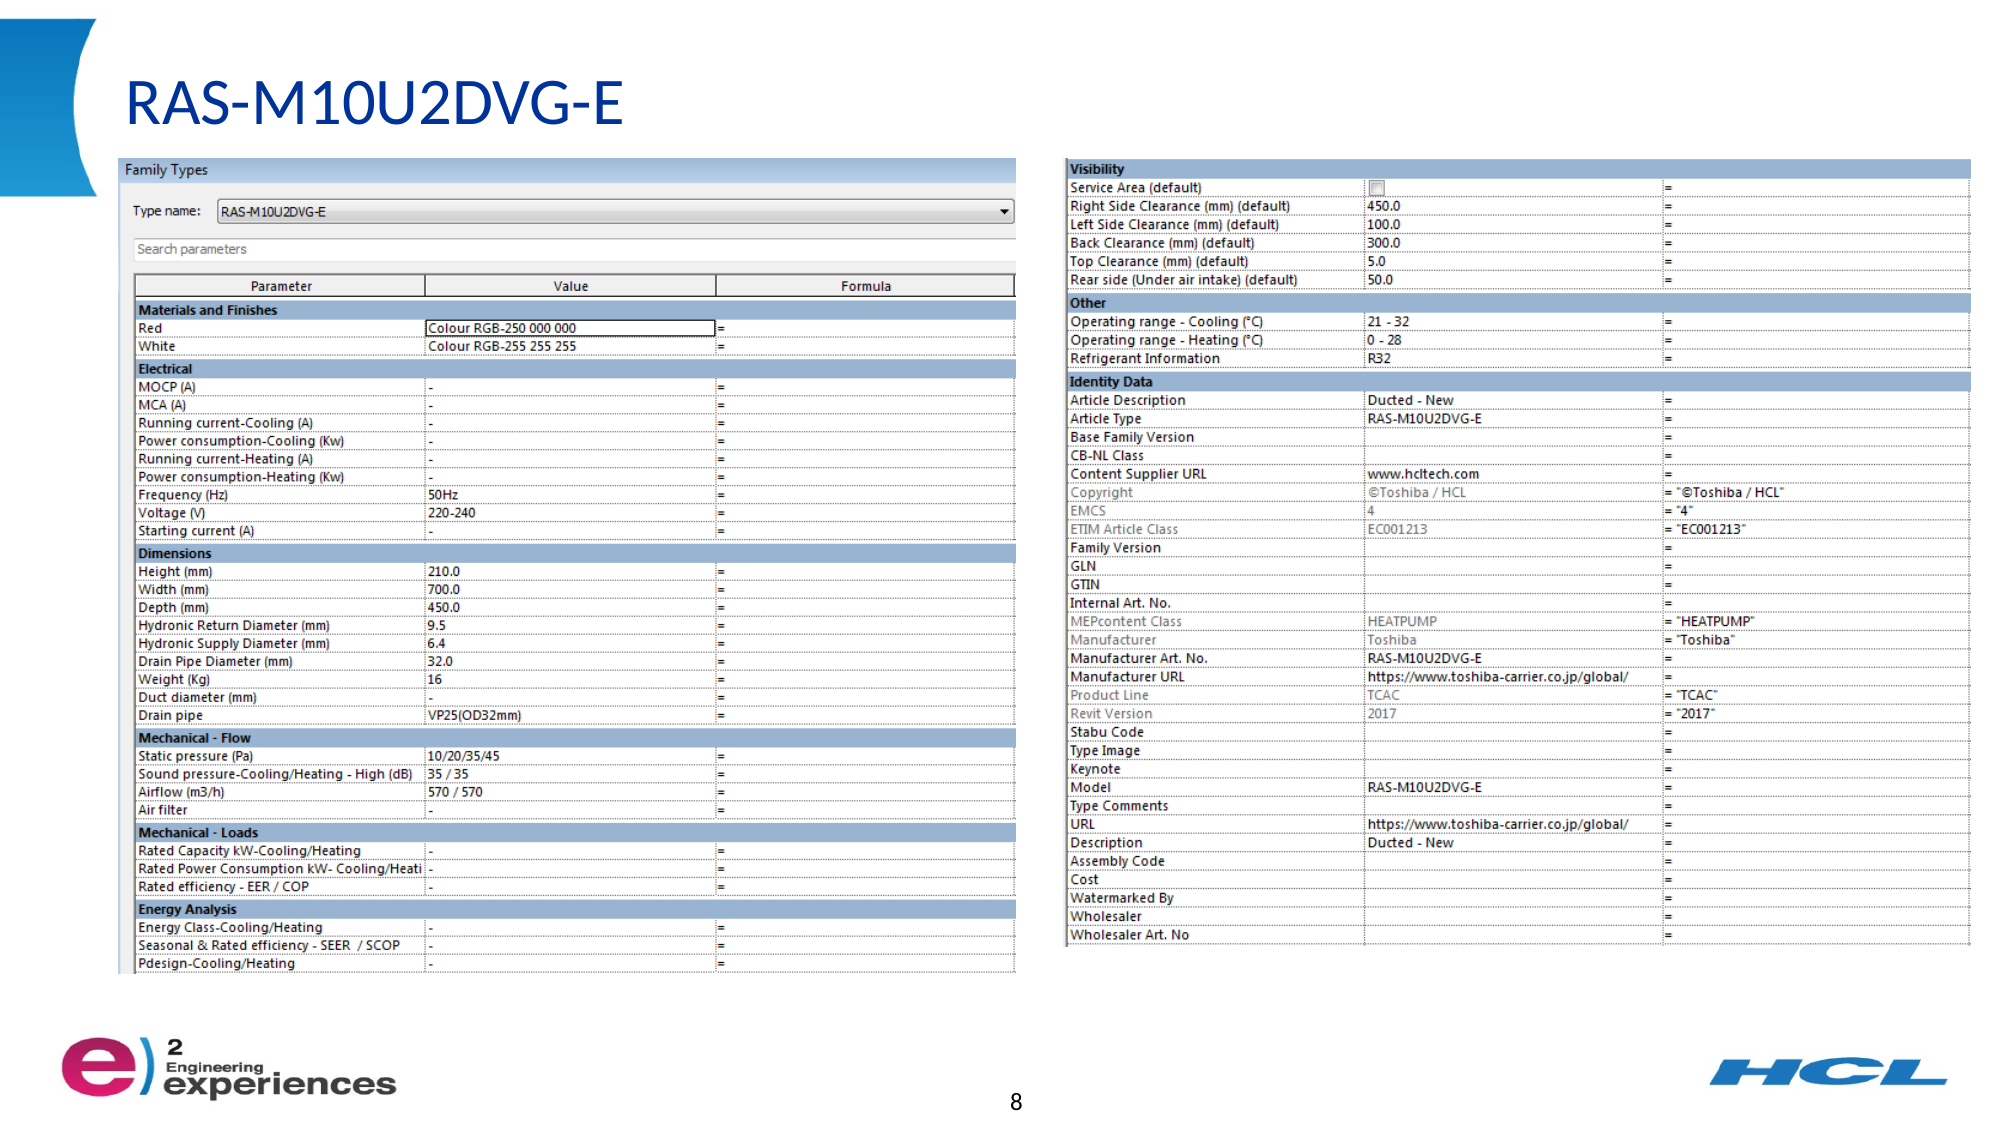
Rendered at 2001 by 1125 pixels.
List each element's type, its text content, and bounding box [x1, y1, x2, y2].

picture [0, 0, 2000, 1125]
text_box RAS-M10U2DVG-E [111, 50, 640, 146]
